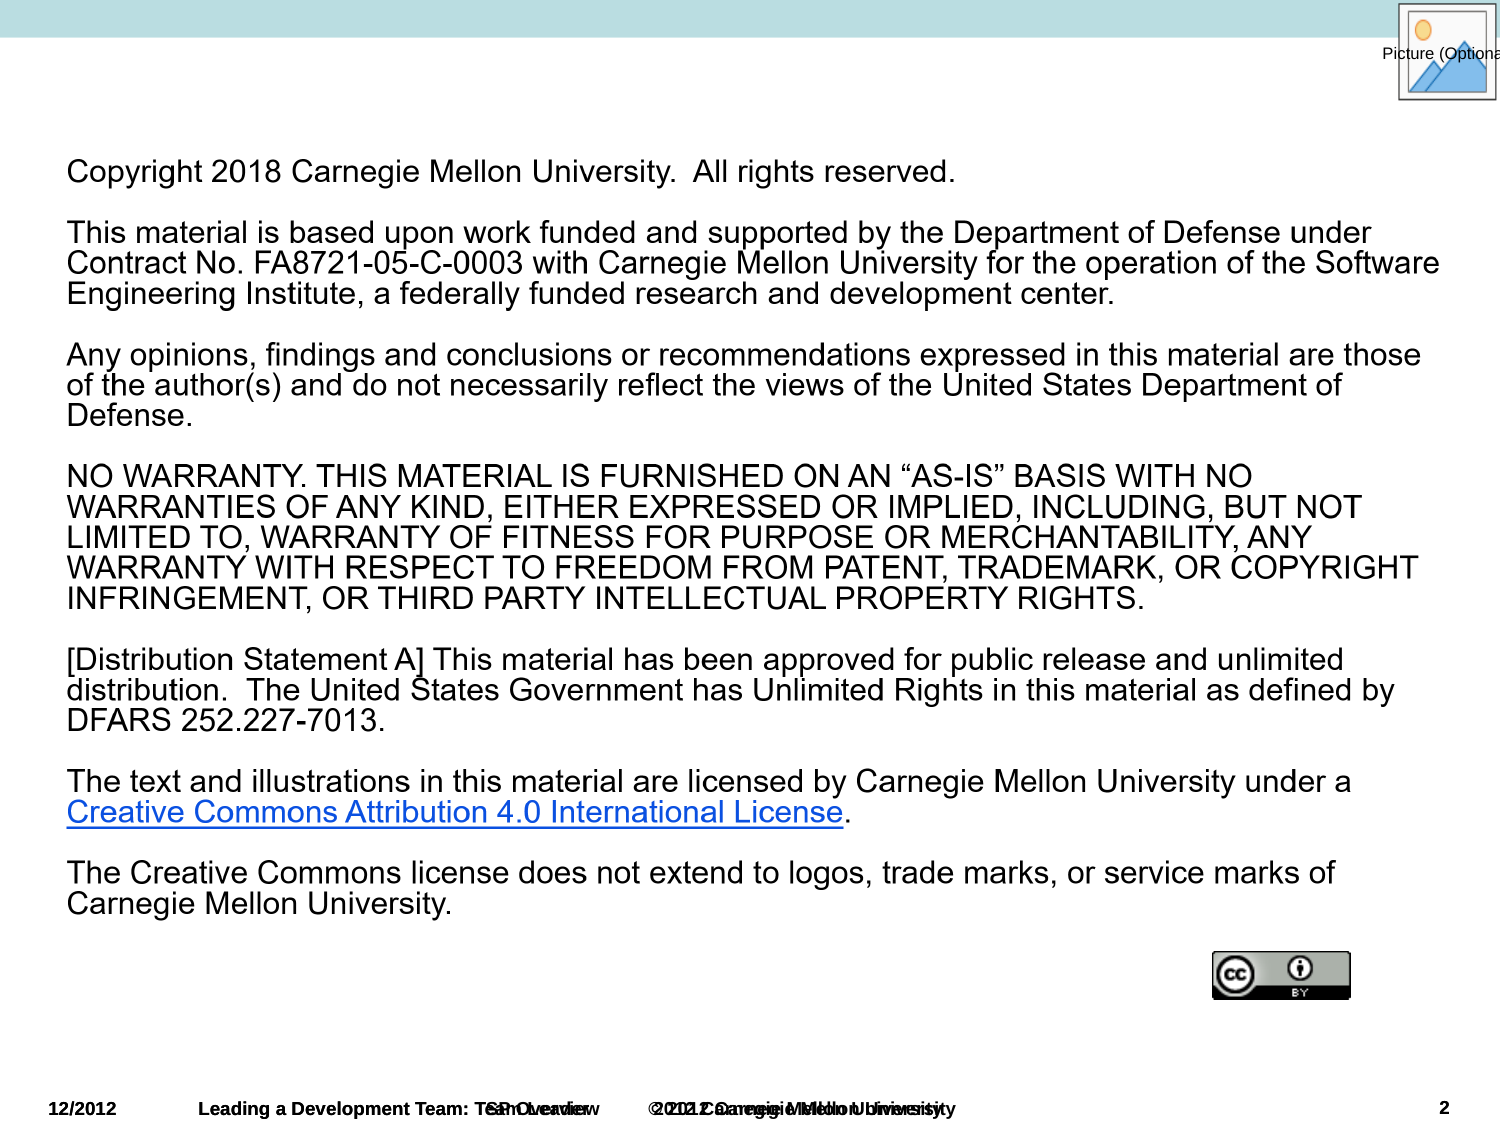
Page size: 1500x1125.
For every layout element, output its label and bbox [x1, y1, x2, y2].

picture [1394, 0, 1500, 106]
picture [1212, 951, 1351, 1001]
picture [54, 155, 1471, 929]
text_box [0, 0, 1392, 91]
